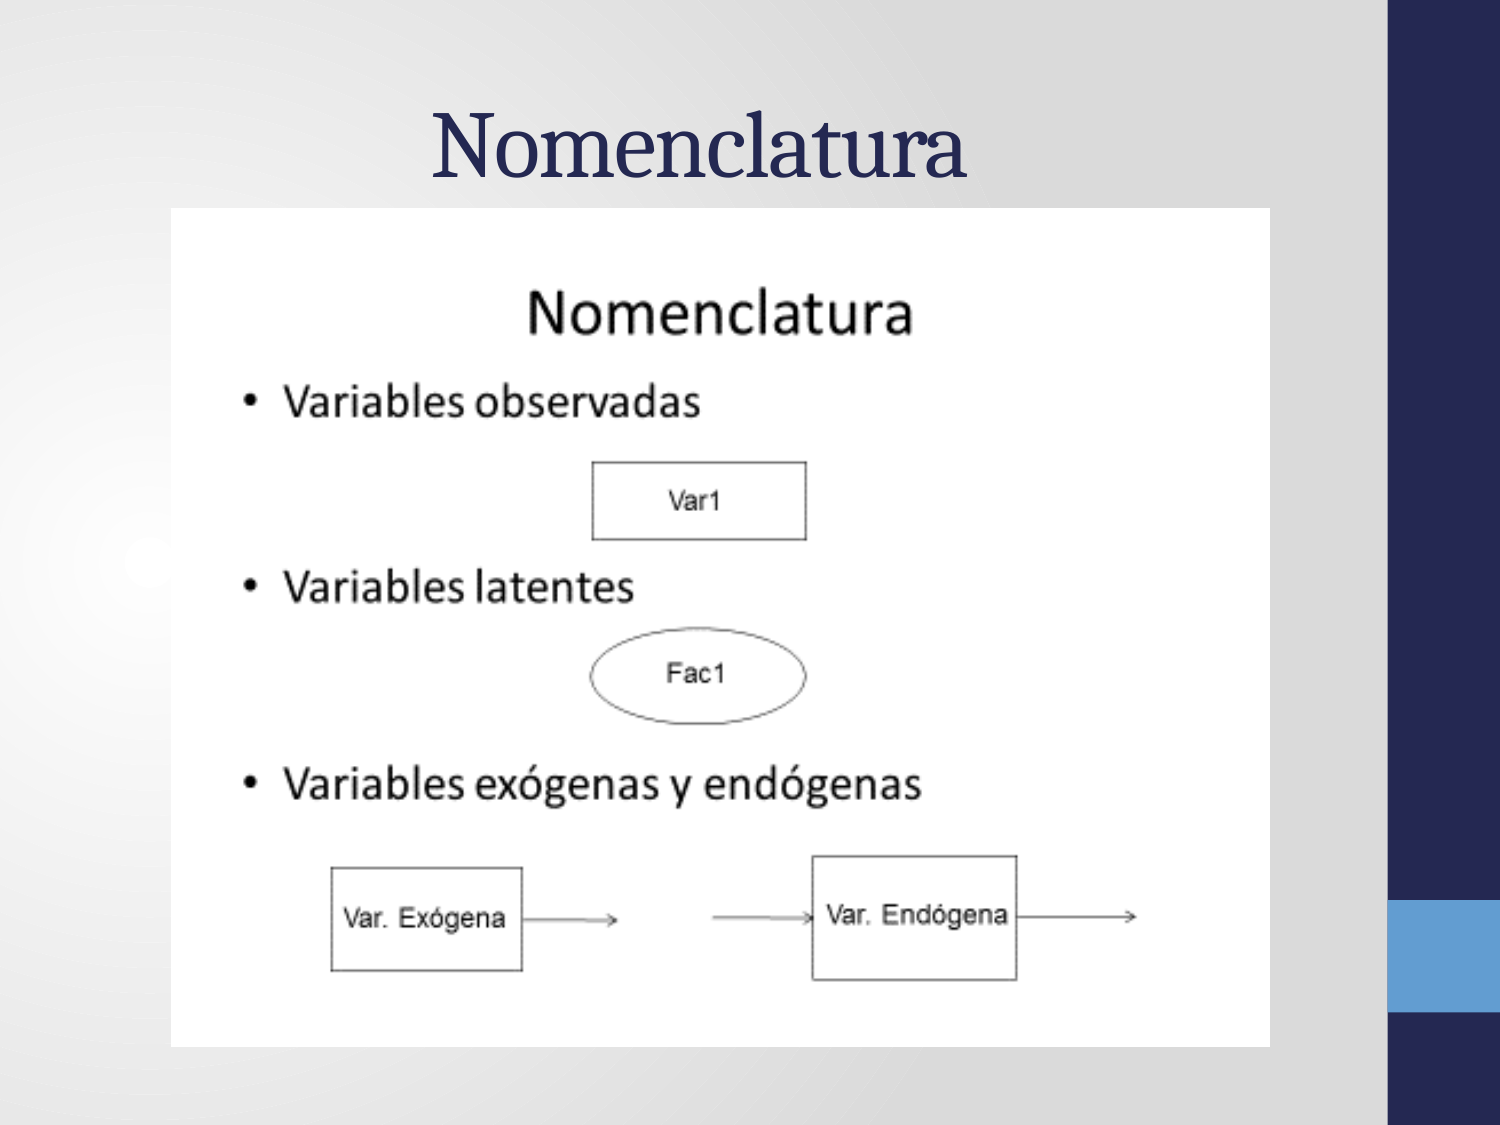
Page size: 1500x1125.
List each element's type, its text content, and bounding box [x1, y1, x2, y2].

title Nomenclatura [75, 45, 1325, 233]
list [170, 207, 1271, 1048]
